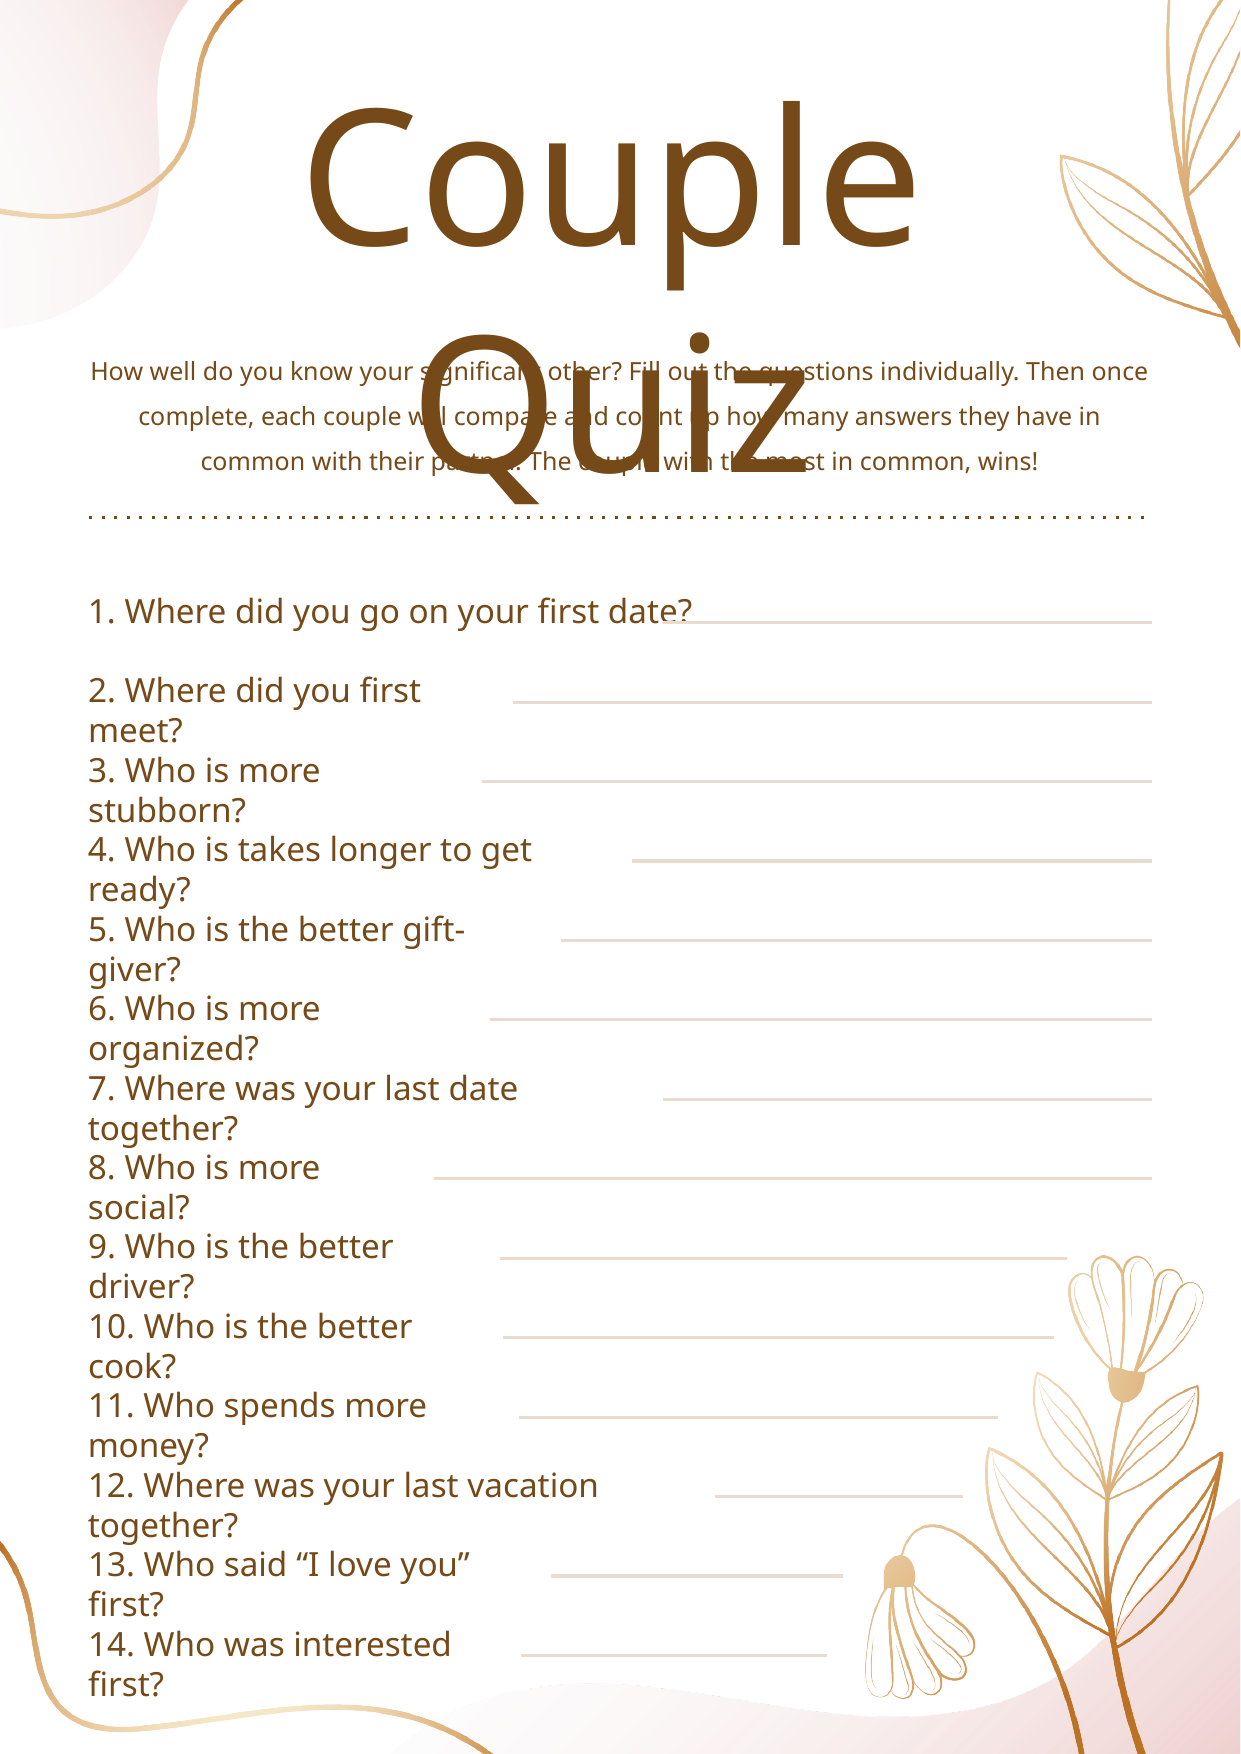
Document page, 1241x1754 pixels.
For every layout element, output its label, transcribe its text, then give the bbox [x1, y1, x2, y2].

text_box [87, 589, 1153, 1664]
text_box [0, 1255, 1241, 1754]
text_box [0, 0, 1241, 379]
text_box How well do you know your significant other? Fill out the questions individually. Then once complete, each couple will compare and count up how many answers they have in common with their partner. The couple with the most in common, wins! [89, 388, 1152, 476]
text_box Couple Quiz [184, 476, 1039, 516]
